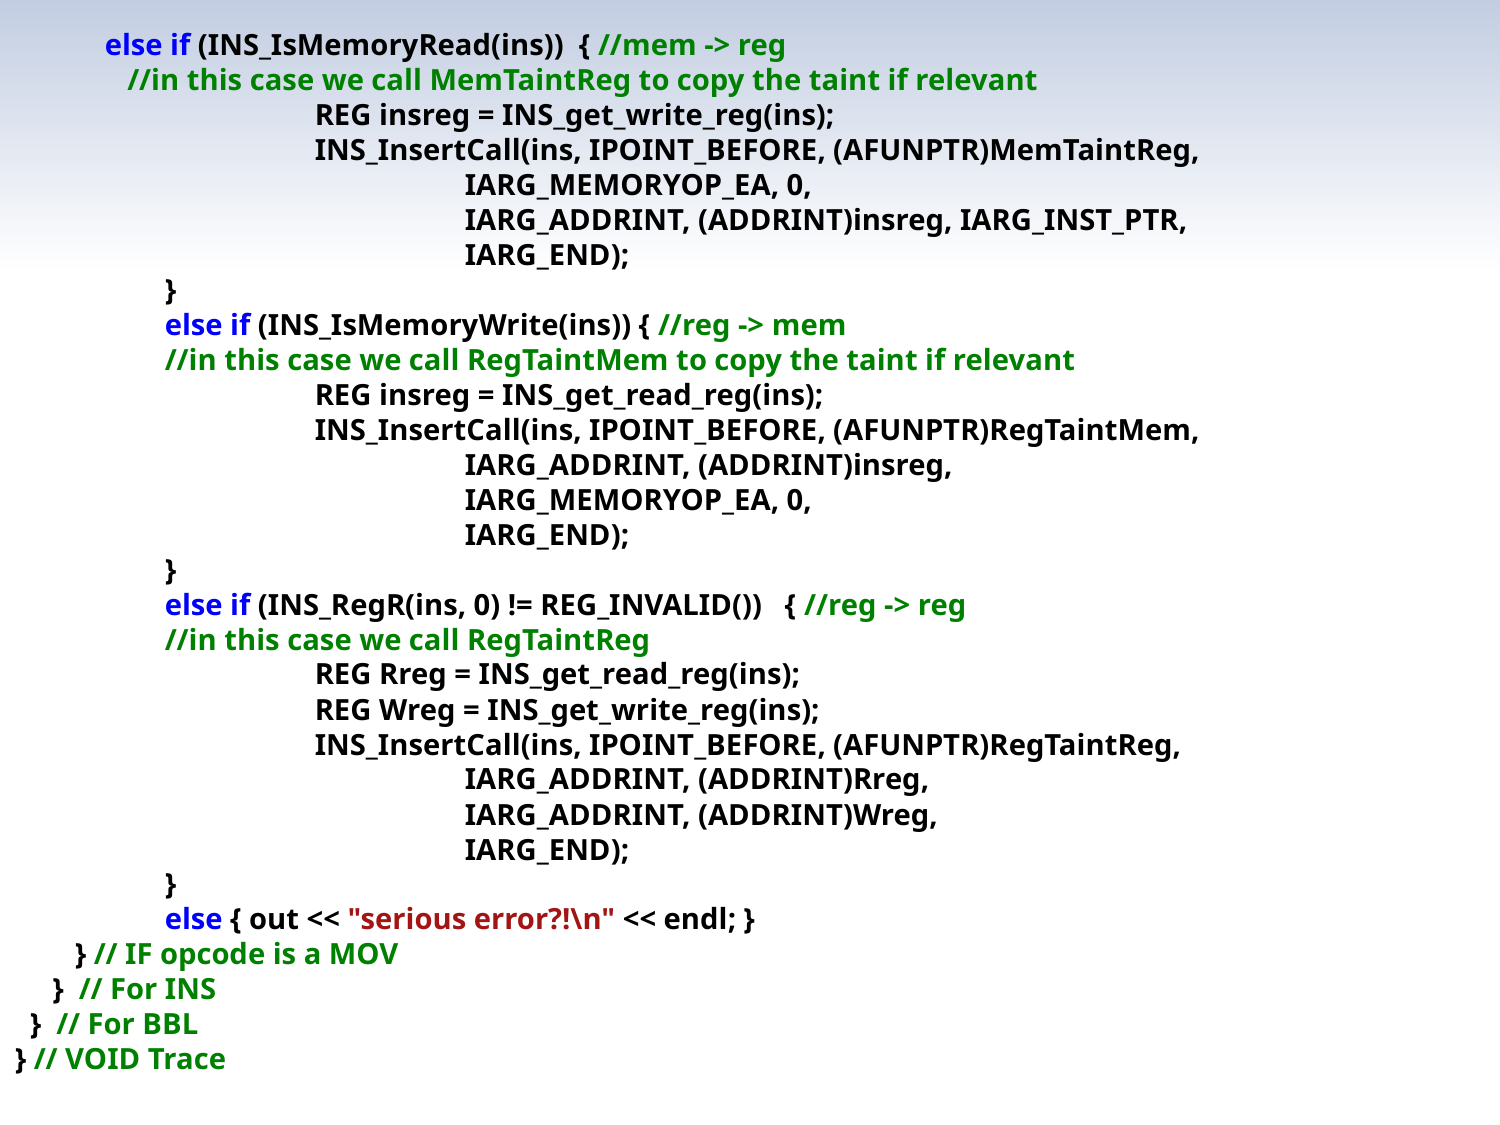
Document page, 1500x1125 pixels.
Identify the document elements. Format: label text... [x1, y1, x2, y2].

text_box else if (INS_IsMemoryRead(ins)) { //mem -> reg //in this case we call MemTaintReg to copy the taint if relevant REG insreg = INS_get_write_reg(ins); INS_InsertCall(ins, IPOINT_BEFORE, (AFUNPTR)MemTaintReg, IARG_MEMORYOP_EA, 0, IARG_ADDRINT, (ADDRINT)insreg, IARG_INST_PTR, IARG_END); } else if (INS_IsMemoryWrite(ins)) { //reg -> mem //in this case we call RegTaintMem to copy the taint if relevant REG insreg = INS_get_read_reg(ins); INS_InsertCall(ins, IPOINT_BEFORE, (AFUNPTR)RegTaintMem, IARG_ADDRINT, (ADDRINT)insreg, IARG_MEMORYOP_EA, 0, IARG_END); } else if (INS_RegR(ins, 0) != REG_INVALID()) { //reg -> reg //in this case we call RegTaintReg REG Rreg = INS_get_read_reg(ins); REG Wreg = INS_get_write_reg(ins); INS_InsertCall(ins, IPOINT_BEFORE, (AFUNPTR)RegTaintReg, IARG_ADDRINT, (ADDRINT)Rreg, IARG_ADDRINT, (ADDRINT)Wreg, IARG_END); } else { out << "serious error?!\n" << endl; } } // IF opcode is a MOV } // For INS } // For BBL } // VOID Trace [0, 19, 1500, 1083]
